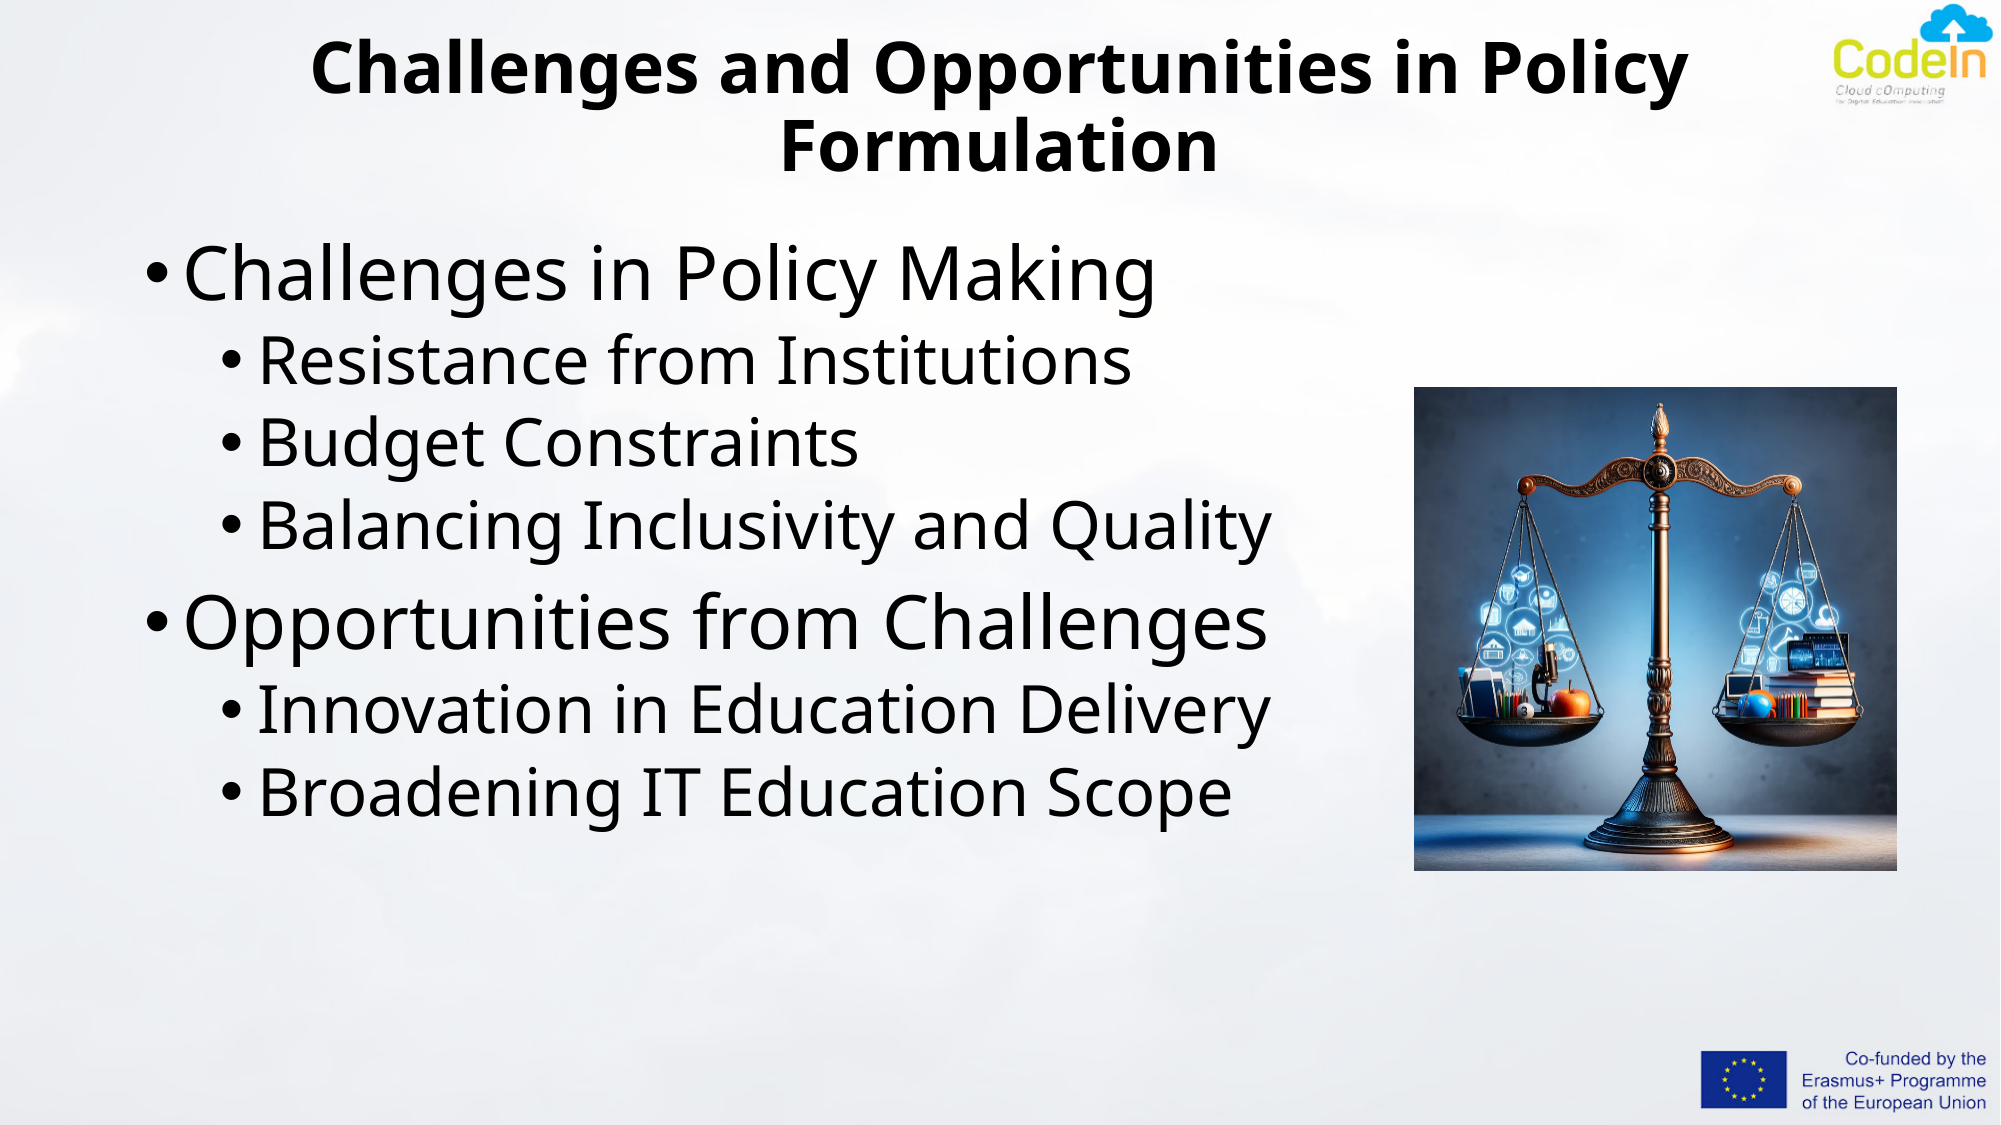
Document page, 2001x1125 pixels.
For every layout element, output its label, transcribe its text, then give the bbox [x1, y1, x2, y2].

picture [0, 0, 2001, 1125]
list Challenges in Policy Making Resistance from Institutions Budget Constraints Balancing Inclusivity and Quality Opportunities from Challenges Innovation in Education Delivery Broadening IT Education Scope [129, 227, 1349, 1092]
title Challenges and Opportunities in Policy Formulation [137, 23, 1863, 195]
